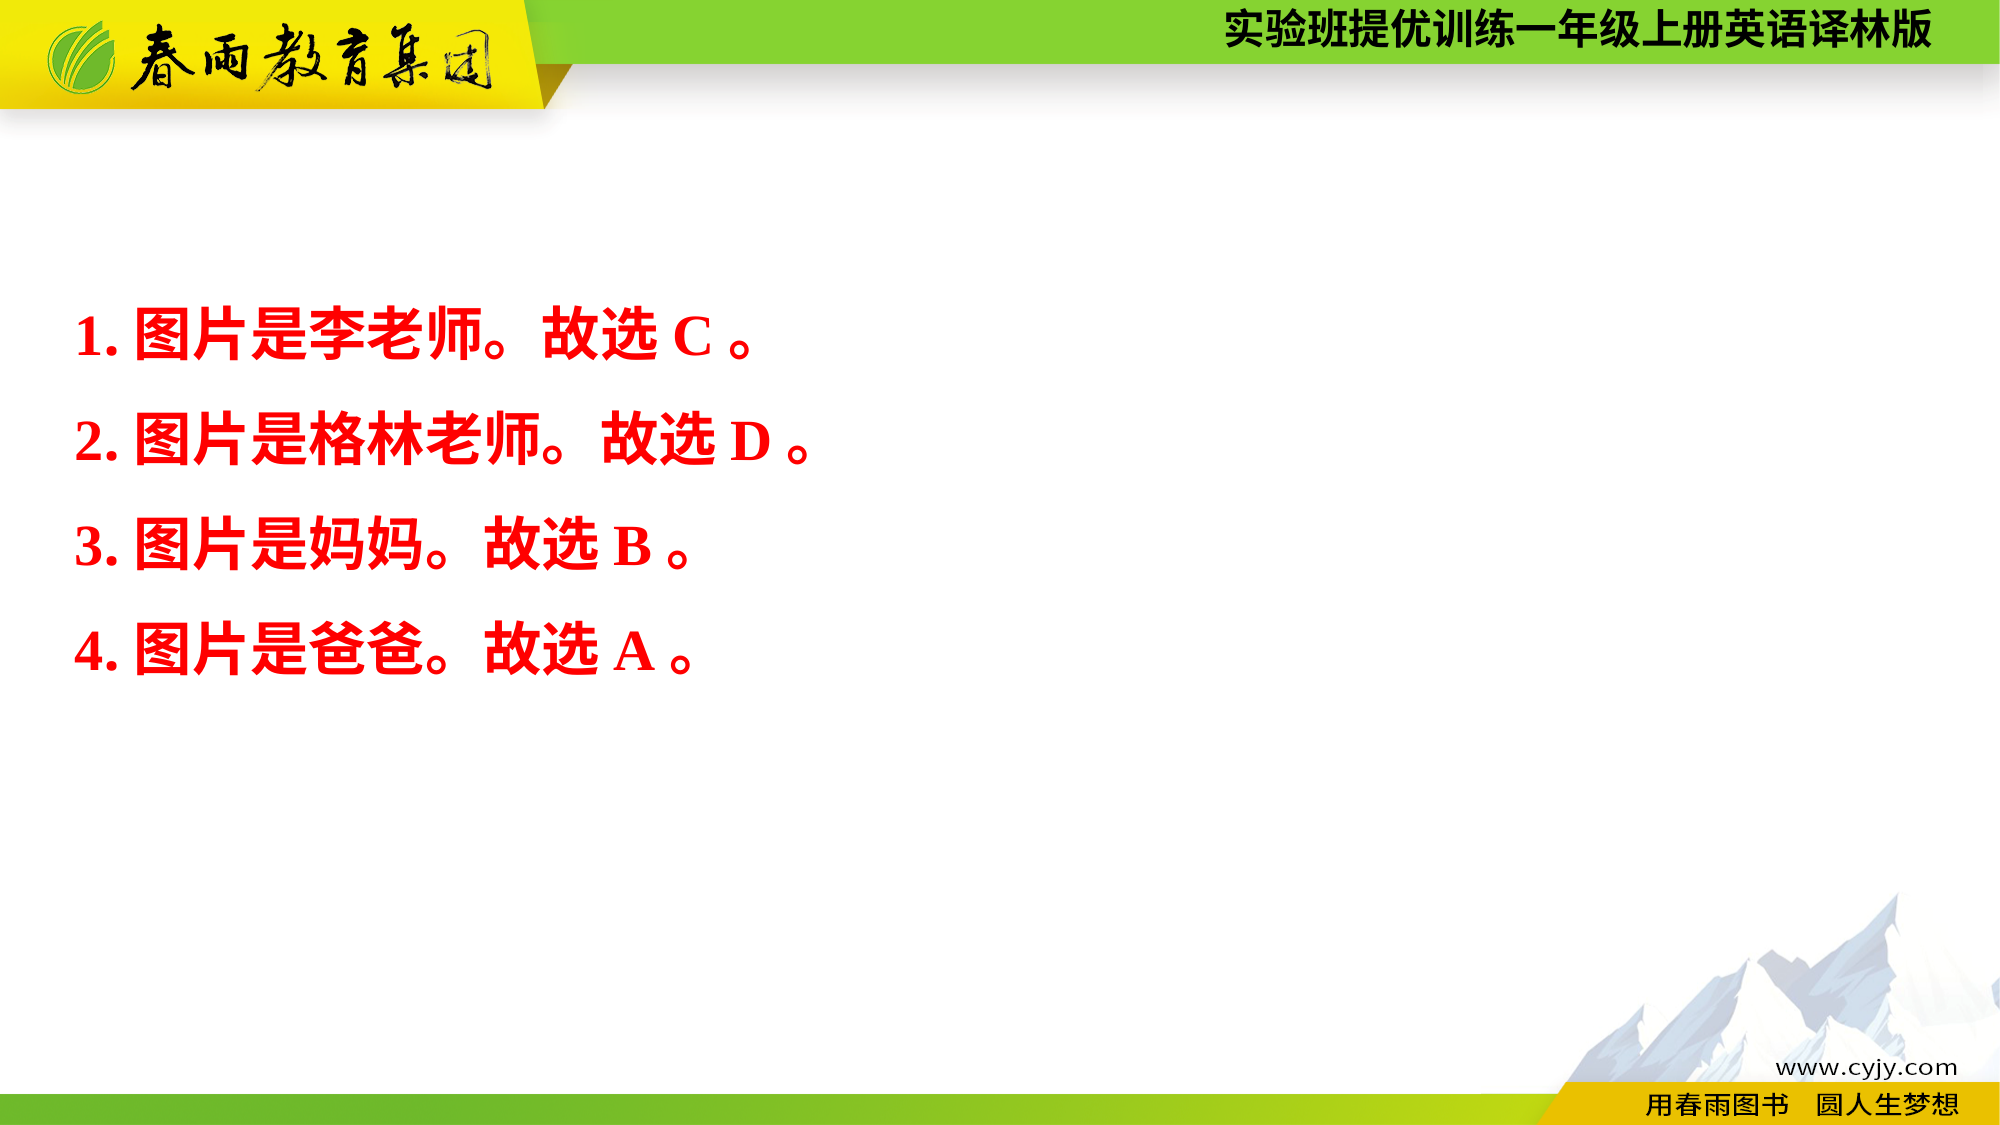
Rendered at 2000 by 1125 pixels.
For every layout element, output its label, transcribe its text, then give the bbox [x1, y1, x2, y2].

picture [0, 0, 2000, 1125]
list 1.图片是李老师。故选C。 2.图片是格林老师。故选D。 3.图片是妈妈。故选B。 4.图片是爸爸。故选A。 [59, 254, 1944, 695]
